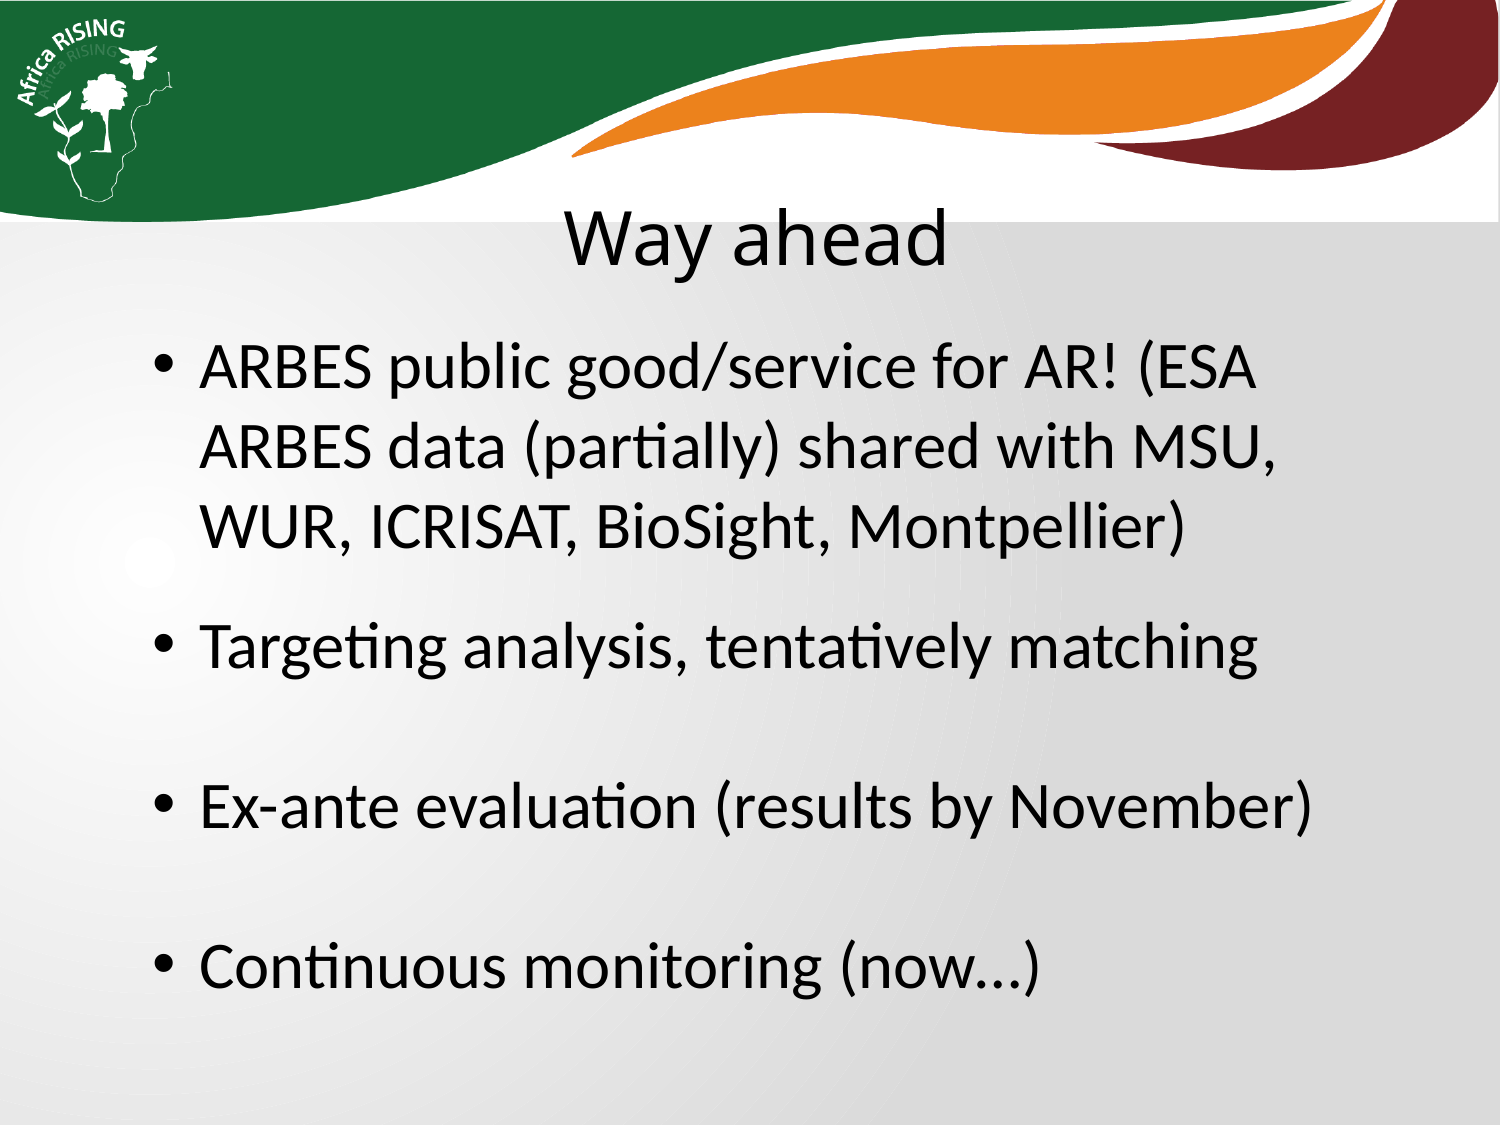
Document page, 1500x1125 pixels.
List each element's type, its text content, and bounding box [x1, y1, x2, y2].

text_box Way ahead [48, 183, 1448, 321]
picture [0, 0, 1499, 222]
text_box ARBES public good/service for AR! (ESA ARBES data (partially) shared with MSU, WUR, ICRISAT, BioSight, Montpellier) Targeting analysis, tentatively matching Ex-ante evaluation (results by November) Continuous monitoring (now…) [137, 314, 1338, 1010]
